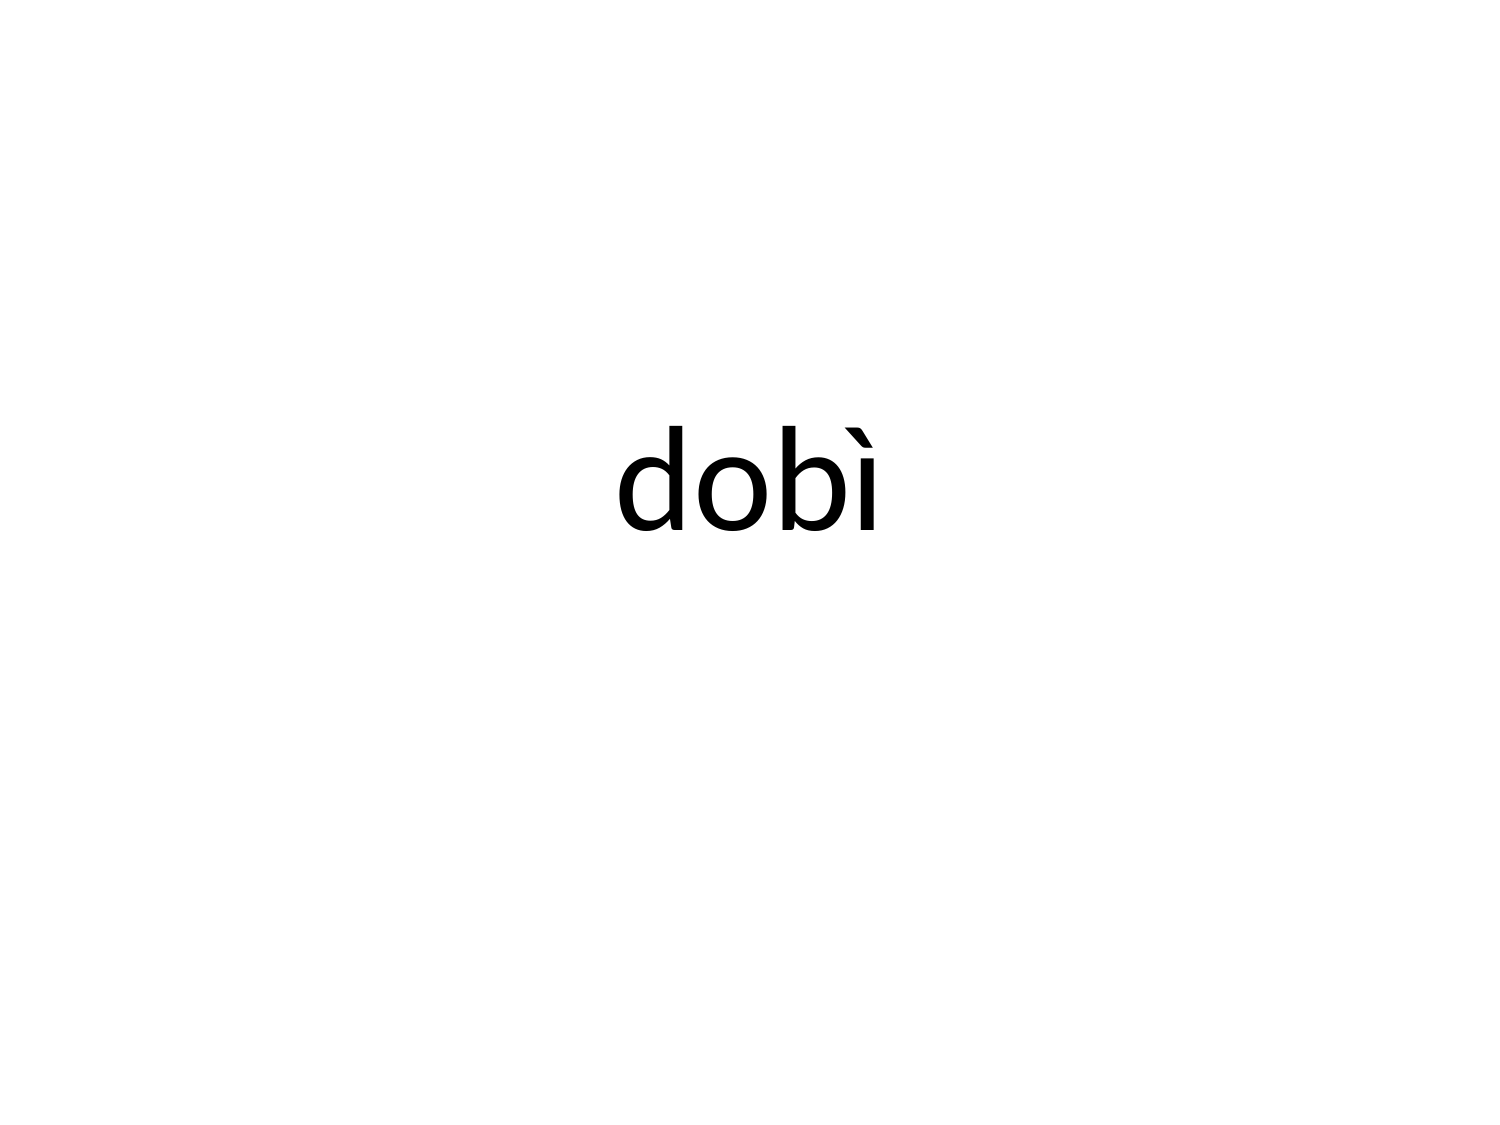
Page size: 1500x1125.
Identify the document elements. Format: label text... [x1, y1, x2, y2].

title dobì [112, 349, 1388, 591]
